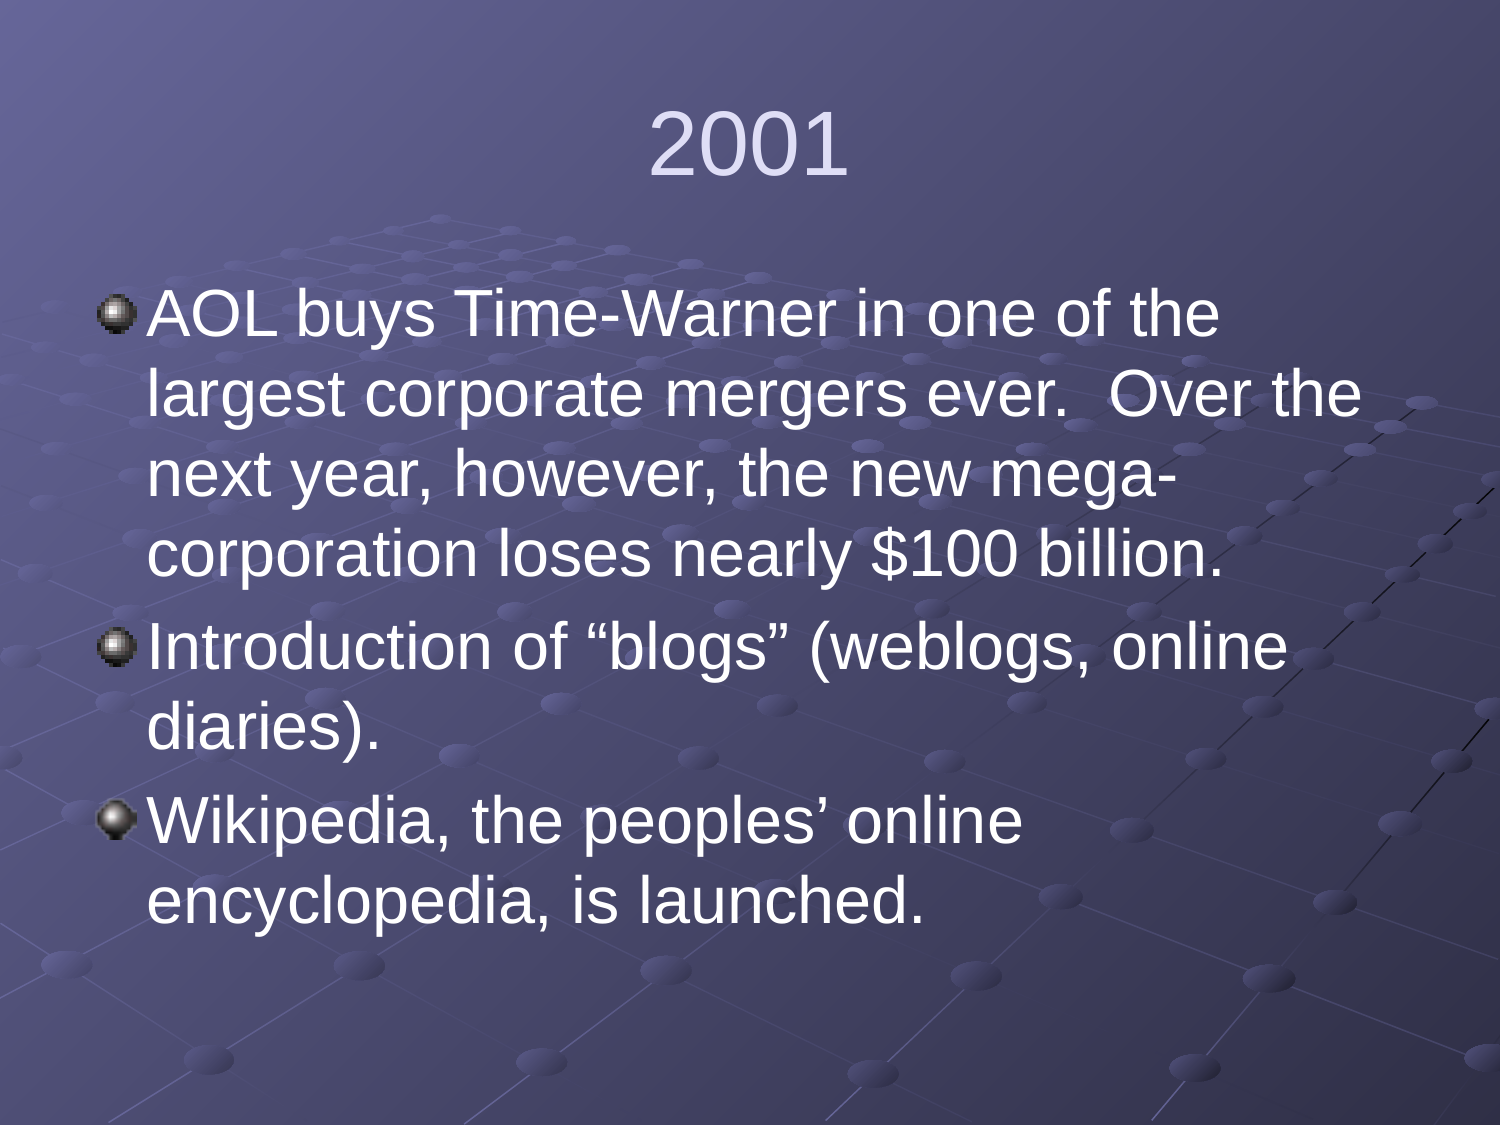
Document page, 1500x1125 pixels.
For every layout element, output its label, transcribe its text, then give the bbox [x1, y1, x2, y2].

picture [90, 619, 137, 667]
picture [90, 286, 137, 334]
title 2001 [75, 45, 1425, 233]
picture [90, 793, 137, 840]
list AOL buys Time-Warner in one of the largest corporate mergers ever. Over the next year, however, the new mega-corporation loses nearly $100 billion. Introduction of “blogs” (weblogs, online diaries). Wikipedia, the peoples’ online encyclopedia, is launched. [75, 262, 1425, 1007]
